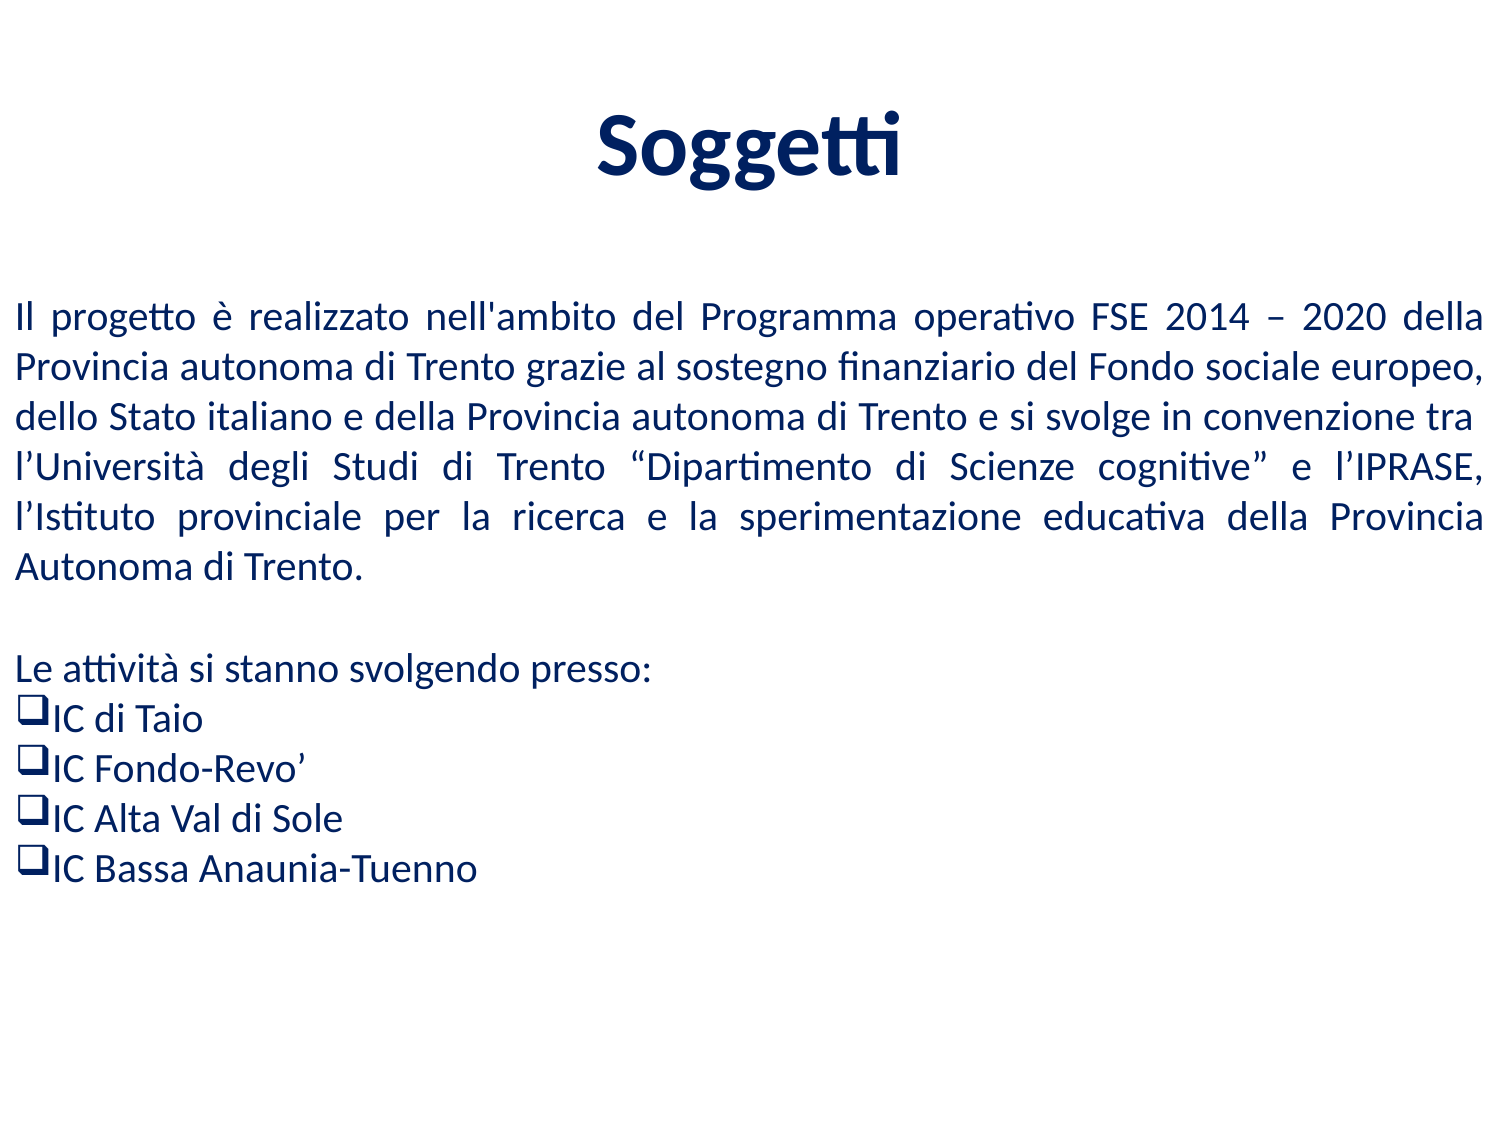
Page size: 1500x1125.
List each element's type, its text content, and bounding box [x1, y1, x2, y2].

text_box Le attività si stanno svolgendo presso: IC di Taio IC Fondo-Revo’ IC Alta Val di Sole IC Bassa Anaunia-Tuenno [0, 633, 1500, 899]
text_box Il progetto è realizzato nell'ambito del Programma operativo FSE 2014 – 2020 della Provincia autonoma di Trento grazie al sostegno finanziario del Fondo sociale europeo, dello Stato italiano e della Provincia autonoma di Trento e si svolge in convenzione tra l’Università degli Studi di Trento “Dipartimento di Scienze cognitive” e l’IPRASE, l’Istituto provinciale per la ricerca e la sperimentazione educativa della Provincia Autonoma di Trento. [0, 230, 1500, 633]
title Soggetti [75, 45, 1425, 230]
